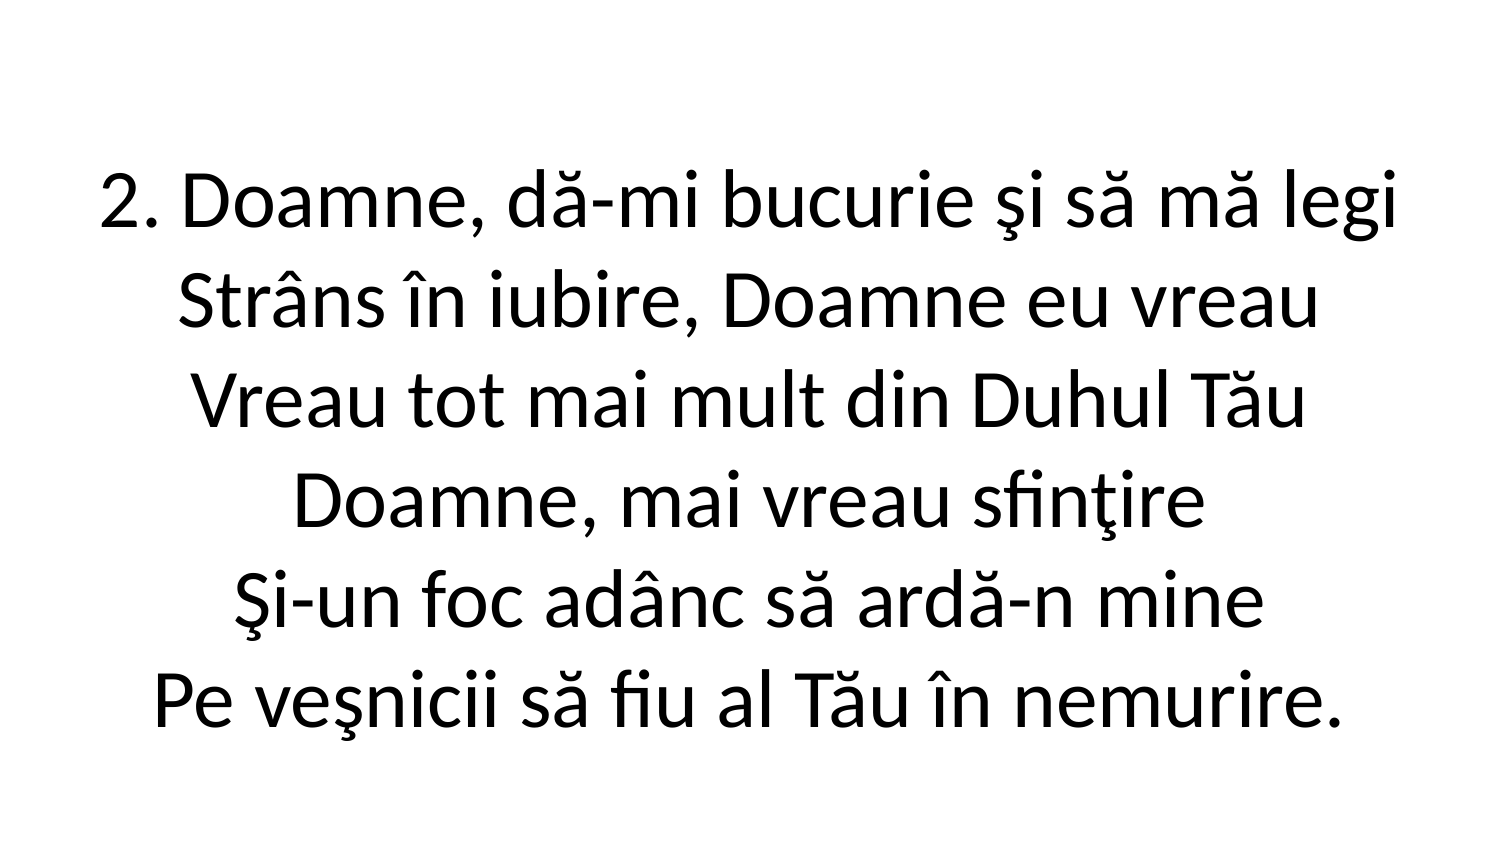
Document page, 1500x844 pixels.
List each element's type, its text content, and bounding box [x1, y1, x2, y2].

text_box 2. Doamne, dă-mi bucurie şi să mă legi Strâns în iubire, Doamne eu vreau Vreau tot mai mult din Duhul Tău Doamne, mai vreau sfinţire Şi-un foc adânc să ardă-n mine Pe veşnicii să fiu al Tău în nemurire. [84, 92, 1416, 752]
